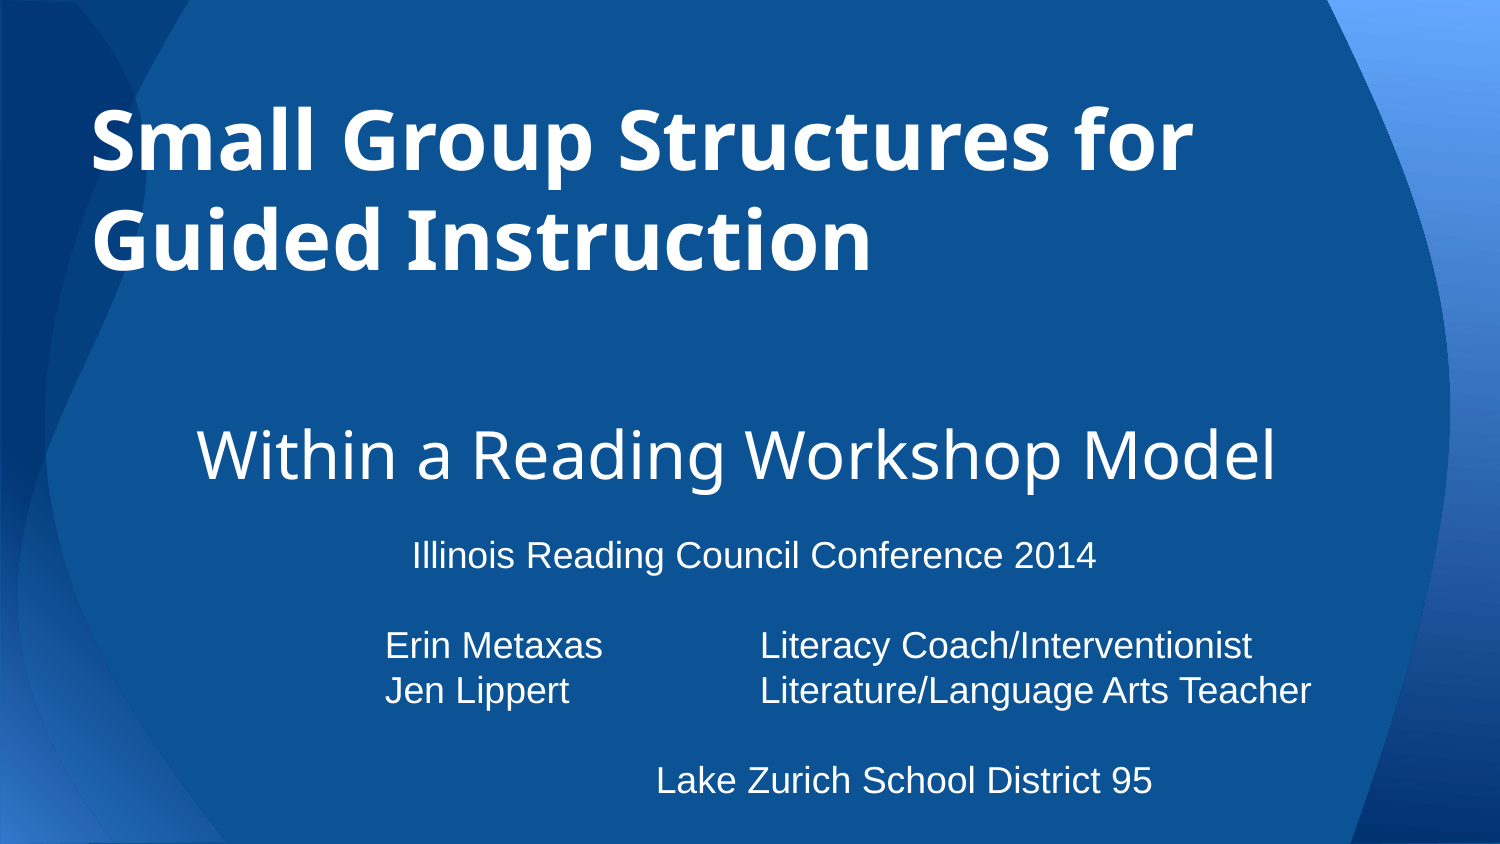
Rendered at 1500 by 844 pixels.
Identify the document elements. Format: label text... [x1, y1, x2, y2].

title Small Group Structures for Guided Instruction [75, 161, 1425, 302]
subtitle Within a Reading Workshop Model [53, 397, 1423, 496]
text_box Illinois Reading Council Conference 2014 Erin Metaxas Literacy Coach/Interventionist Jen Lippert Literature/Language Arts Teacher Lake Zurich School District 95 [69, 515, 1439, 816]
